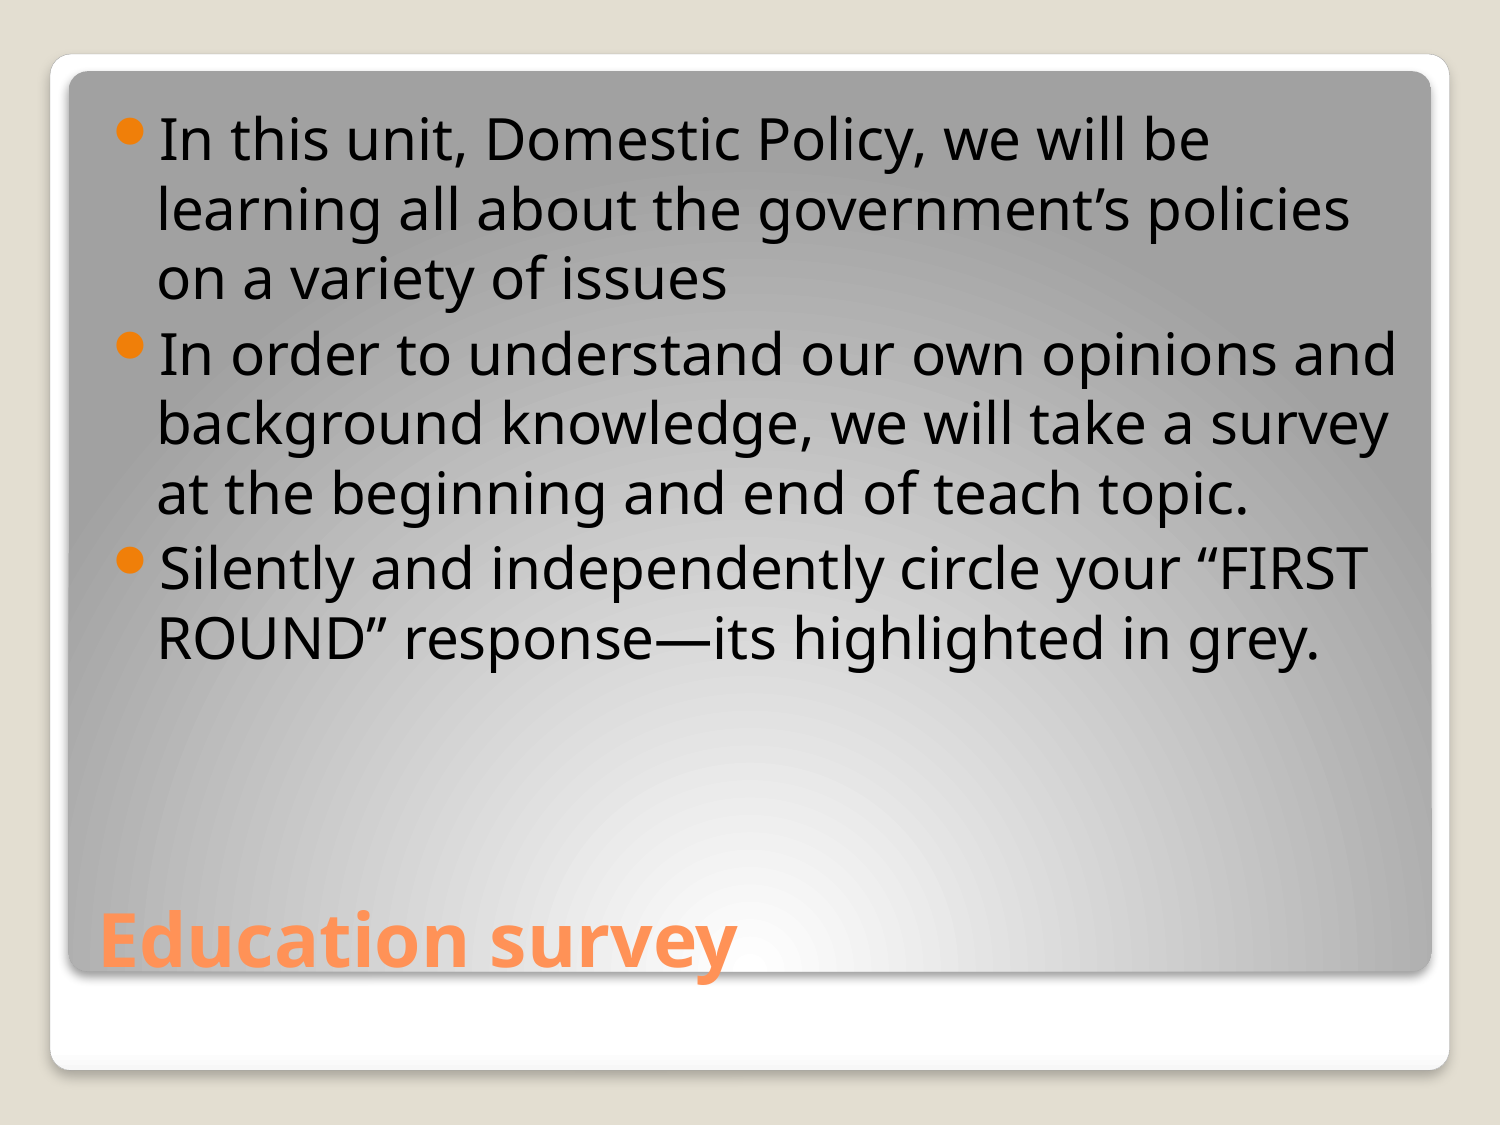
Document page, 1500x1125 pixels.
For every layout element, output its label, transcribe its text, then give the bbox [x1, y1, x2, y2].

list In this unit, Domestic Policy, we will be learning all about the government’s policies on a variety of issues In order to understand our own opinions and background knowledge, we will take a survey at the beginning and end of teach topic. Silently and independently circle your “FIRST ROUND” response—its highlighted in grey. [82, 86, 1425, 774]
title Education survey [82, 817, 1425, 990]
